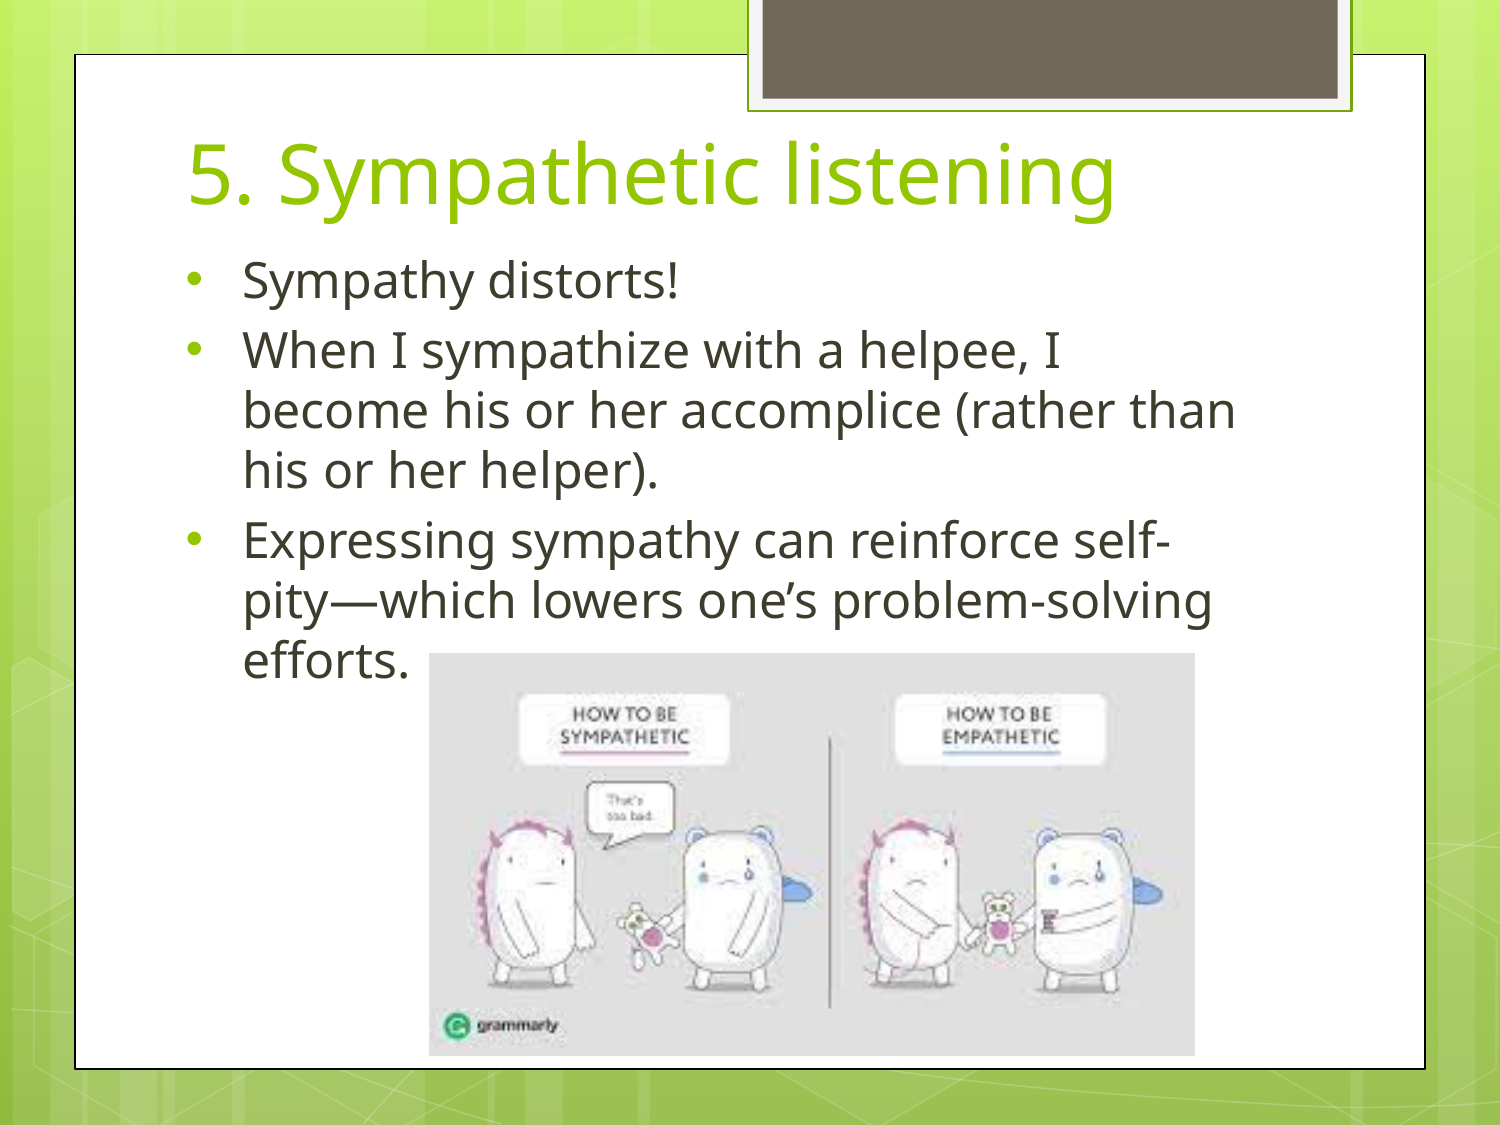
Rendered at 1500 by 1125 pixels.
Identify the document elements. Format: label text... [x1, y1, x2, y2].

title 5. Sympathetic listening [171, 107, 1324, 229]
list Sympathy distorts! When I sympathize with a helpee, I become his or her accomplice (rather than his or her helper). Expressing sympathy can reinforce self-pity—which lowers one’s problem-solving efforts. [159, 241, 1272, 817]
picture [429, 653, 1195, 1056]
